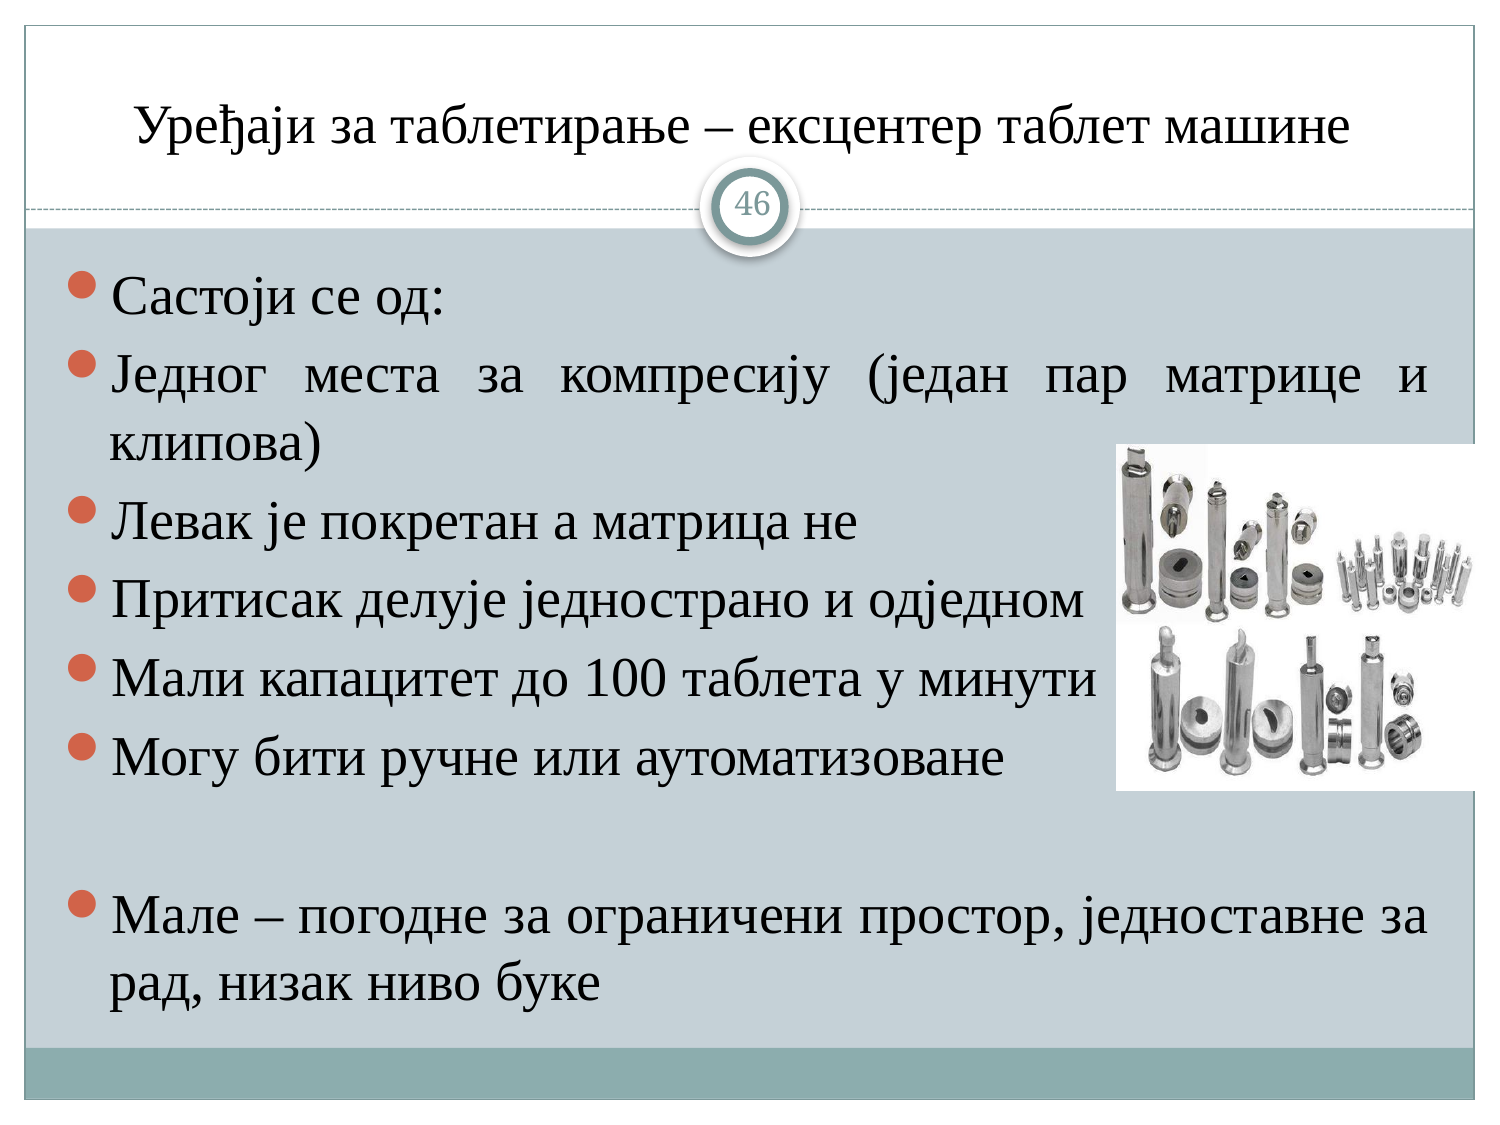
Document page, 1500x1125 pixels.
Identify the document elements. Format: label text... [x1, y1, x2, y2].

slide_number 46 [715, 168, 791, 241]
title Уређаји за таблетирање – ексцентер таблет машине [49, 37, 1450, 162]
picture [1115, 444, 1500, 791]
list Састоји се од: Једног места за компресију (један пар матрице и клипова) Левак је покретан а матрица не Притисак делује једнострано и одједном Мали капацитет до 100 таблета у минути Могу бити ручне или аутоматизоване Мале – погодне за ограничени простор, једноставне за рад, низак ниво буке [49, 250, 1445, 1125]
